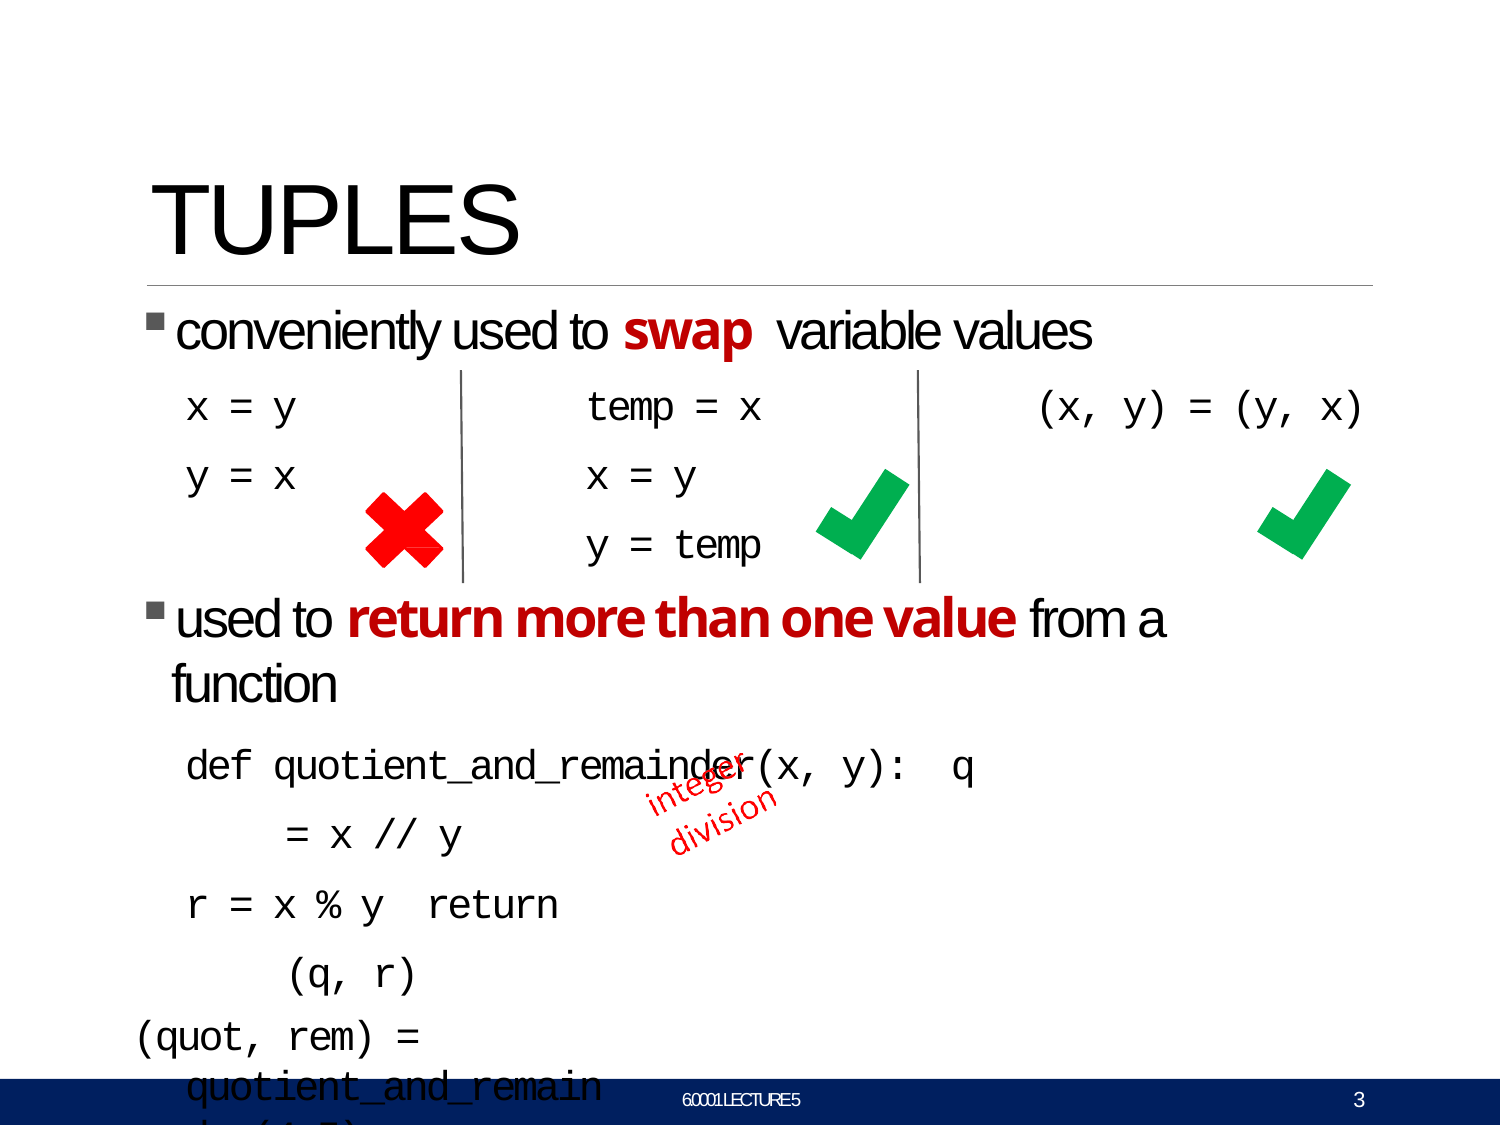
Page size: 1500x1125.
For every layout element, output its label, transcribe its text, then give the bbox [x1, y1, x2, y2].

footer 6.0001 LECTURE 5 [679, 1090, 821, 1125]
title TUPLES [147, 152, 718, 293]
text_box 3 [1349, 1078, 1369, 1112]
text_box used to return more than one value from a function def quotient_and_remainder(x, y): q = x // y r = x % y return (q, r) (quot, rem) = quotient_and_remainder(4,5) [132, 557, 1324, 1125]
text_box x = y y = x [182, 357, 312, 499]
text_box temp = x x = y y = temp [582, 357, 788, 557]
text_box conveniently used to swap variable values [132, 293, 1290, 361]
text_box [366, 493, 443, 567]
text_box [645, 753, 777, 855]
text_box (x, y) = (y, x) [1032, 377, 1413, 429]
